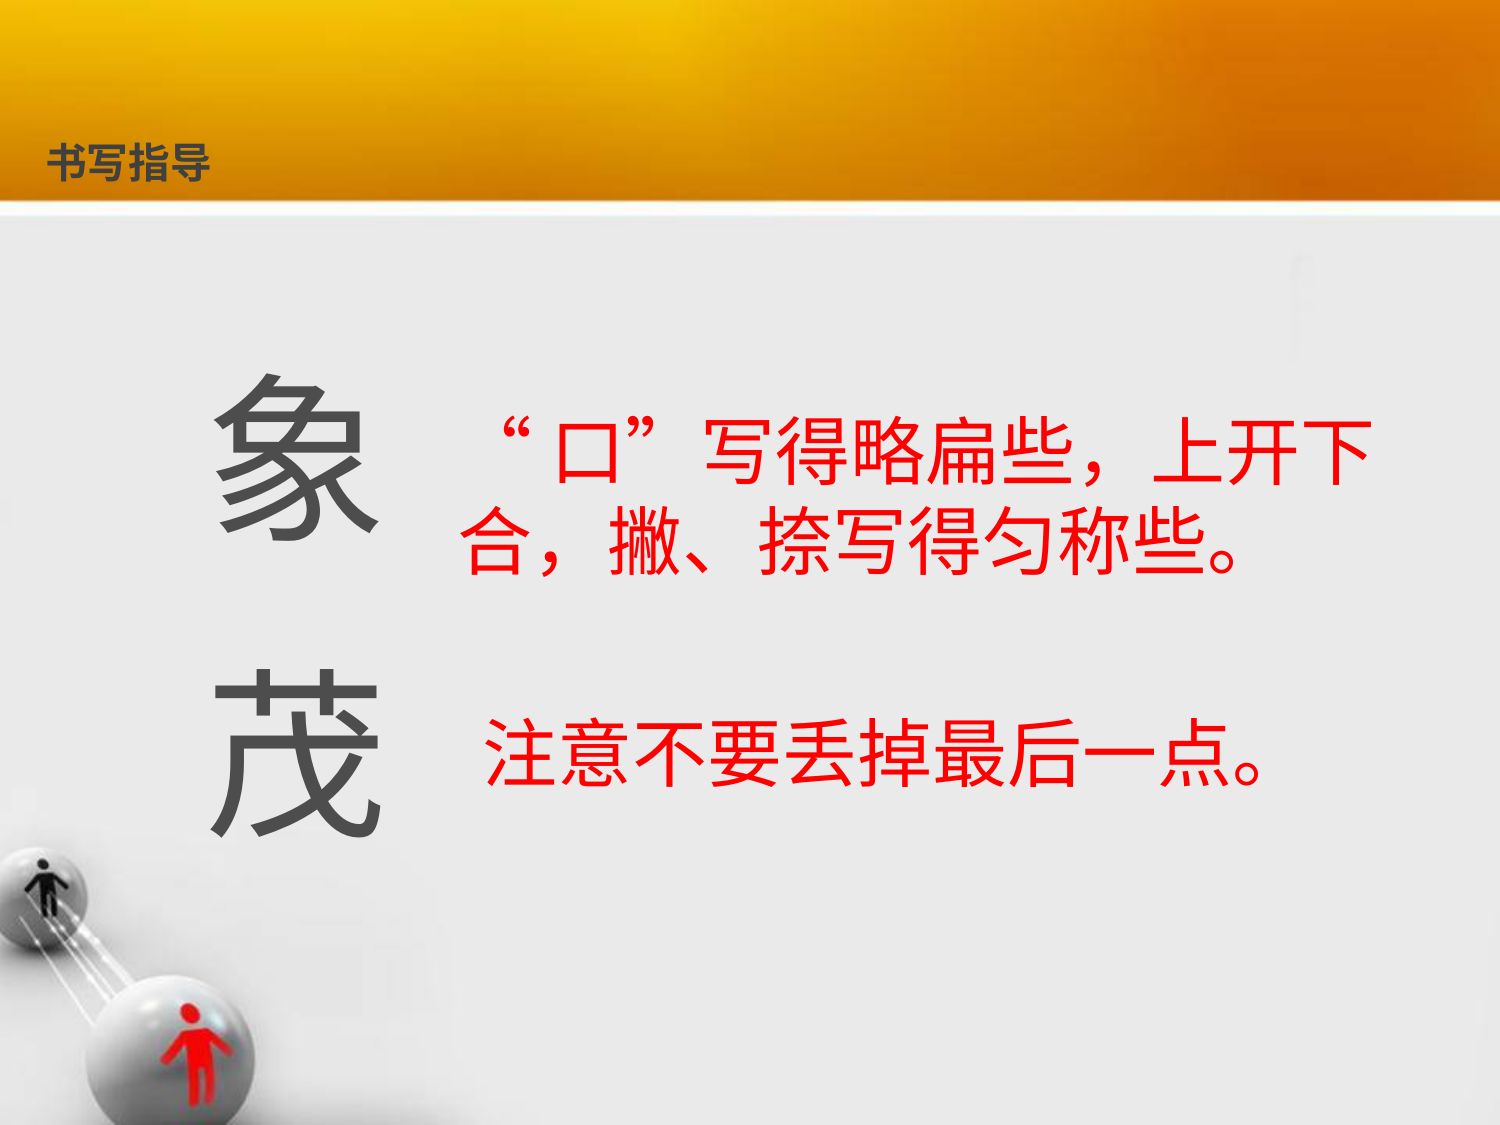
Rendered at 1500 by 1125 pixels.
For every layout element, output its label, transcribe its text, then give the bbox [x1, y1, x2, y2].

text_box 茂 [189, 633, 571, 868]
text_box 书写指导 [30, 129, 228, 195]
text_box “口”写得略扁些，上开下合，撇、捺写得匀称些。 [442, 397, 1395, 593]
text_box 象 [189, 338, 571, 573]
picture [0, 0, 1500, 1125]
text_box 注意不要丢掉最后一点。 [467, 698, 1375, 804]
